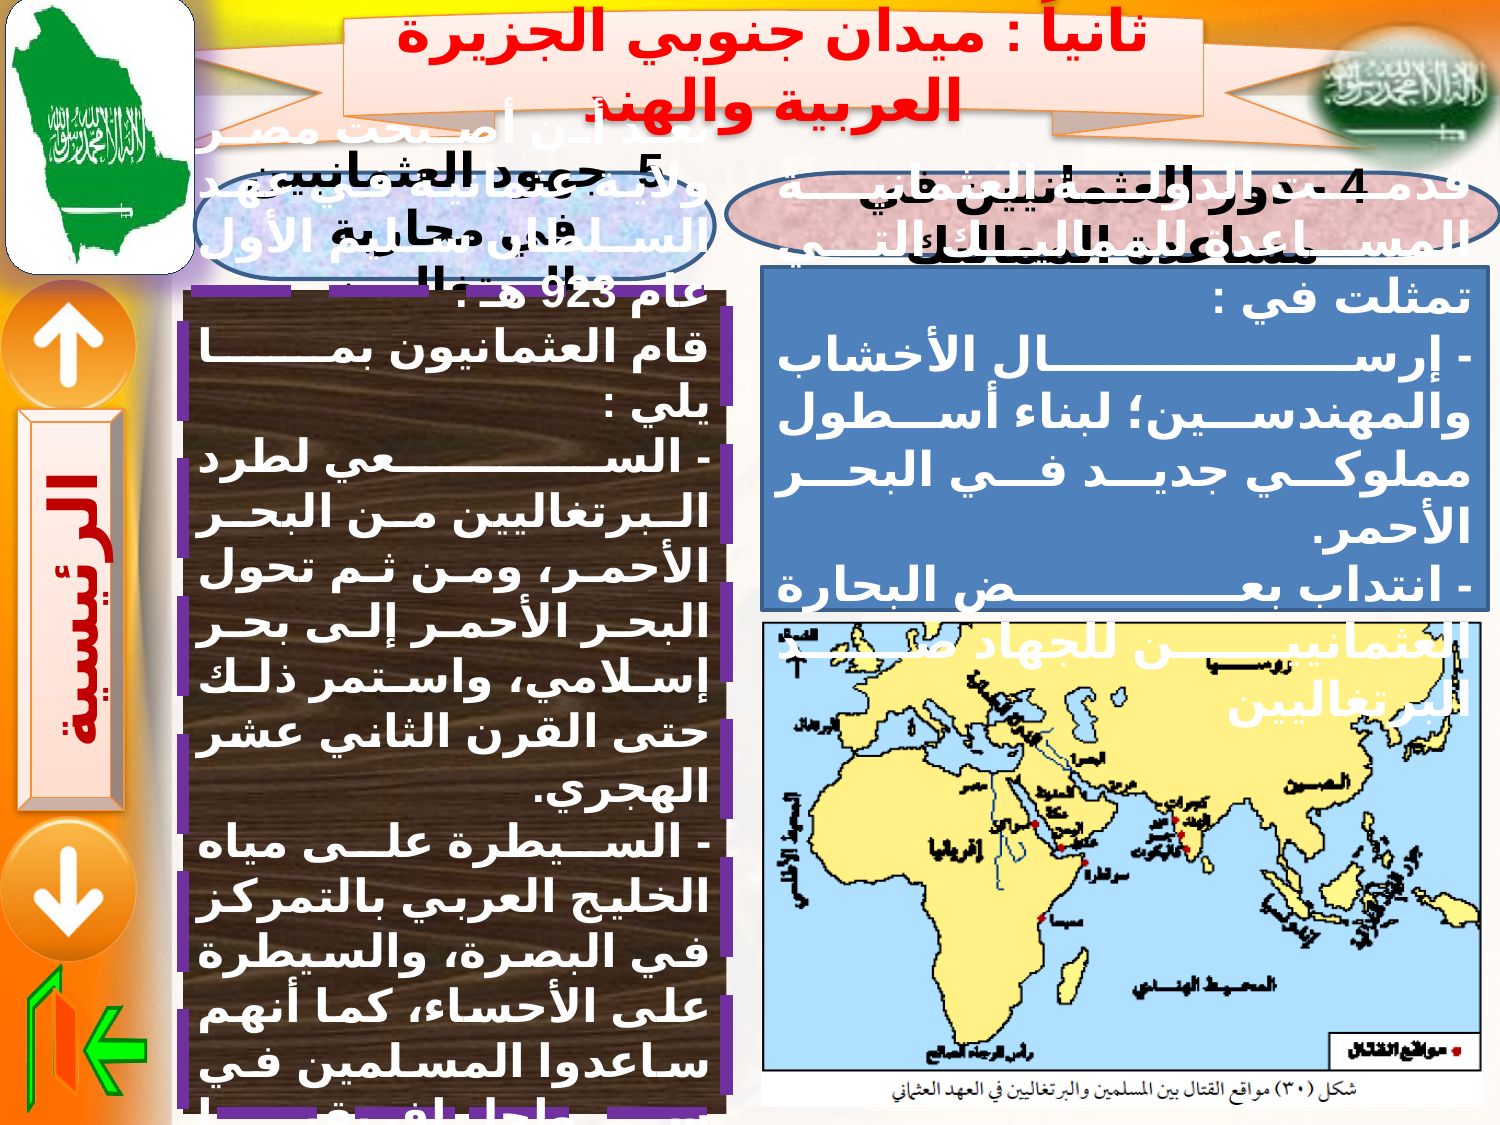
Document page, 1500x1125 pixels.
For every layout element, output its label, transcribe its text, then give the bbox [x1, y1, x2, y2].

picture [154, 0, 1500, 1125]
text_box 5 جهود العثمانيين في محاربة البرتغاليين [200, 170, 717, 282]
text_box 4 - دور العثمانيين في مساعدة المماليك [724, 170, 1500, 258]
text_box بعد أن أصبحت مصر ولاية عثمانية في عهد السلطان سليم الأول عام 923 هـ . قام العثمانيون بما يلي : - السعي لطرد البرتغاليين من البحر الأحمر، ومن ثم تحول البحر الأحمر إلى بحر إسلامي، واستمر ذلك حتى القرن الثاني عشر الهجري. - السيطرة على مياه الخليج العربي بالتمركز في البصرة، والسيطرة على الأحساء، كما أنهم ساعدوا المسلمين في سواحل إفريقيا الشرقية على طرد البرتغاليين من هذه المناطق. [181, 289, 728, 1115]
picture [5, 0, 195, 275]
picture [218, 67, 316, 129]
text_box قدمت الدولة العثمانية المساعدة للمماليك التي تمثلت في : - إرسال الأخشاب والمهندسين؛ لبناء أسطول مملوكي جديد في البحر الأحمر. - انتداب بعض البحارة العثمانيين للجهاد ضد البرتغاليين [760, 265, 1490, 612]
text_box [0, 276, 154, 1125]
text_box ثانياً : ميدان جنوبي الجزيرة العربية والهند [227, 9, 1287, 147]
